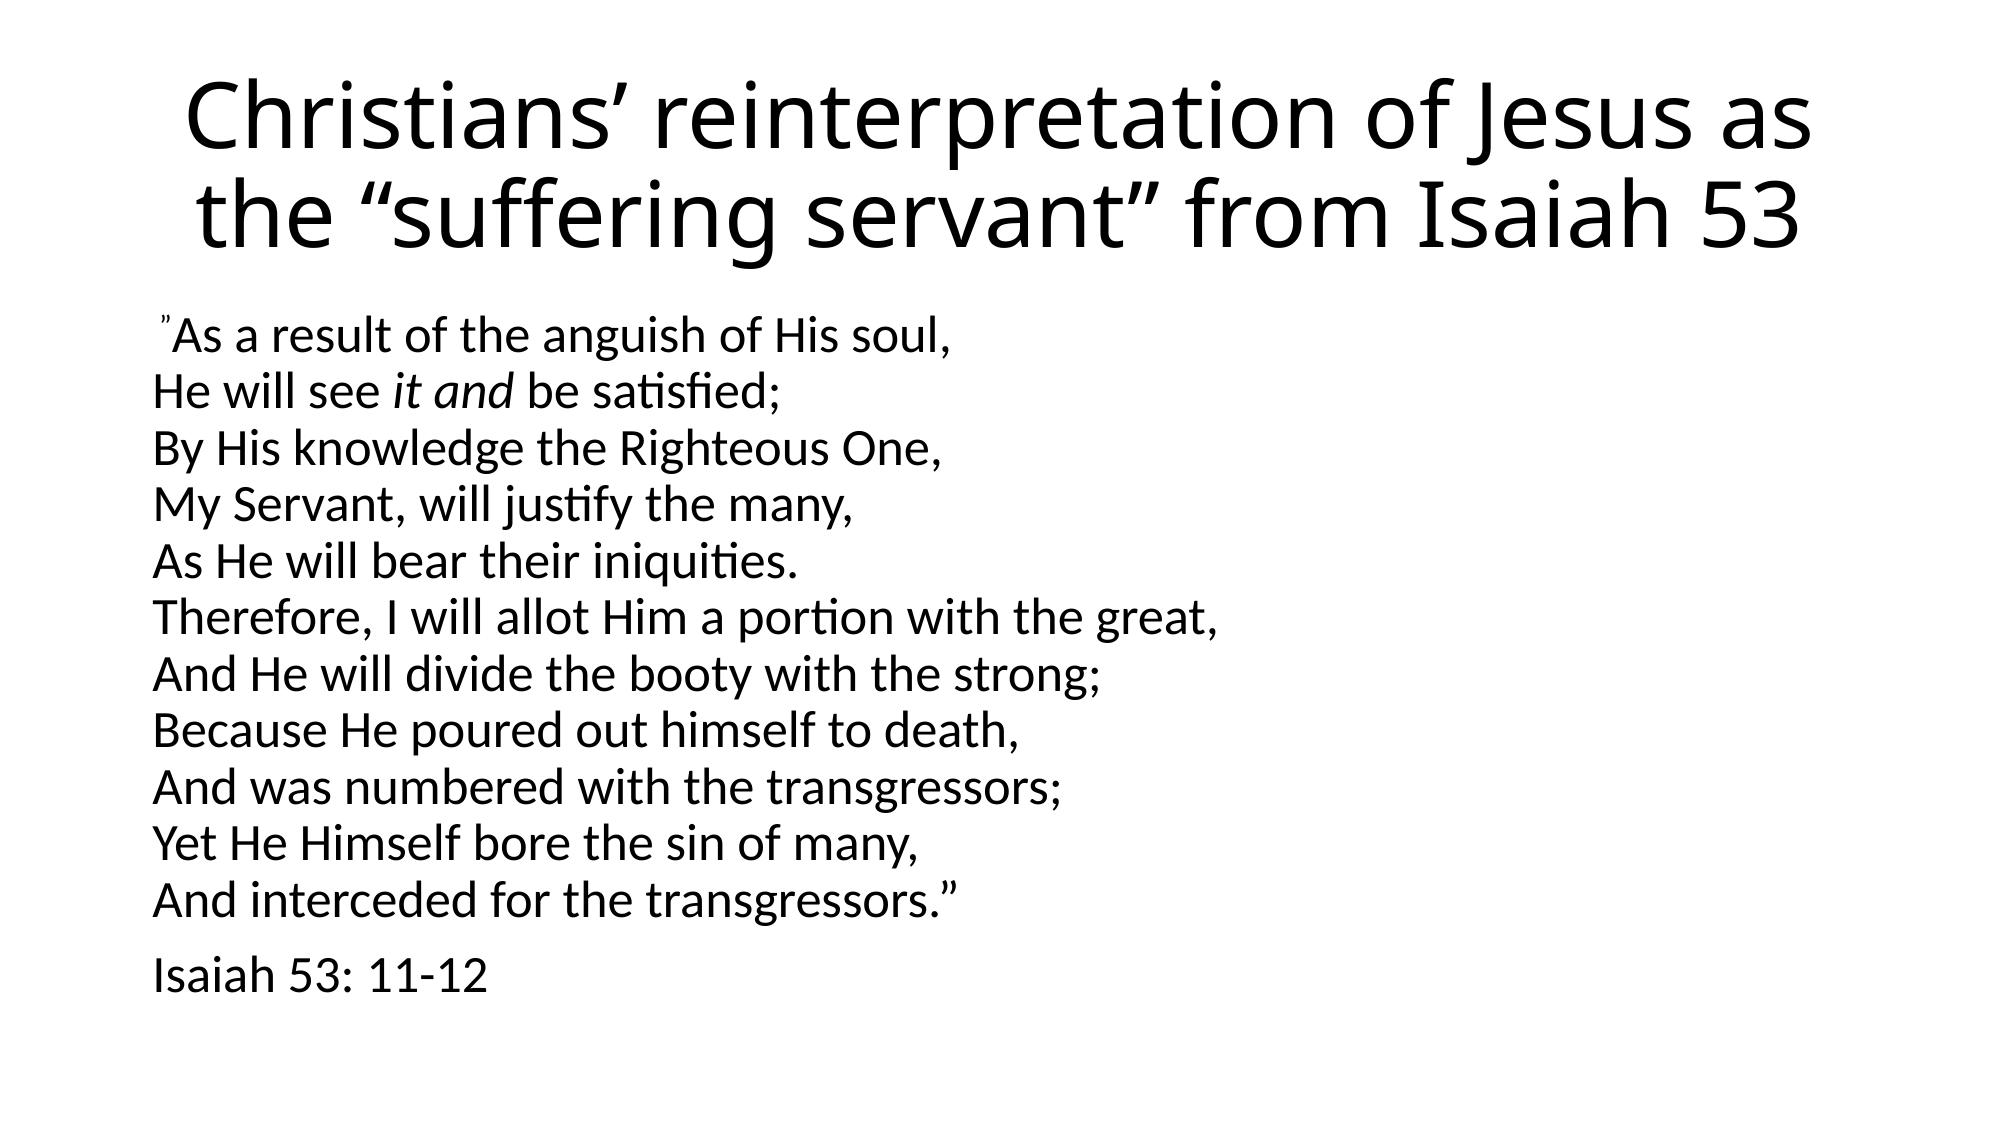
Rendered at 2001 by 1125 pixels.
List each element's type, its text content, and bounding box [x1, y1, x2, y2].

title Christians’ reinterpretation of Jesus as the “suffering servant” from Isaiah 53 [137, 59, 1863, 278]
list ”As a result of the anguish of His soul, He will see it and be satisfied; By His knowledge the Righteous One, My Servant, will justify the many, As He will bear their iniquities. Therefore, I will allot Him a portion with the great, And He will divide the booty with the strong; Because He poured out himself to death, And was numbered with the transgressors; Yet He Himself bore the sin of many, And interceded for the transgressors.” Isaiah 53: 11-12 [137, 299, 1863, 1014]
